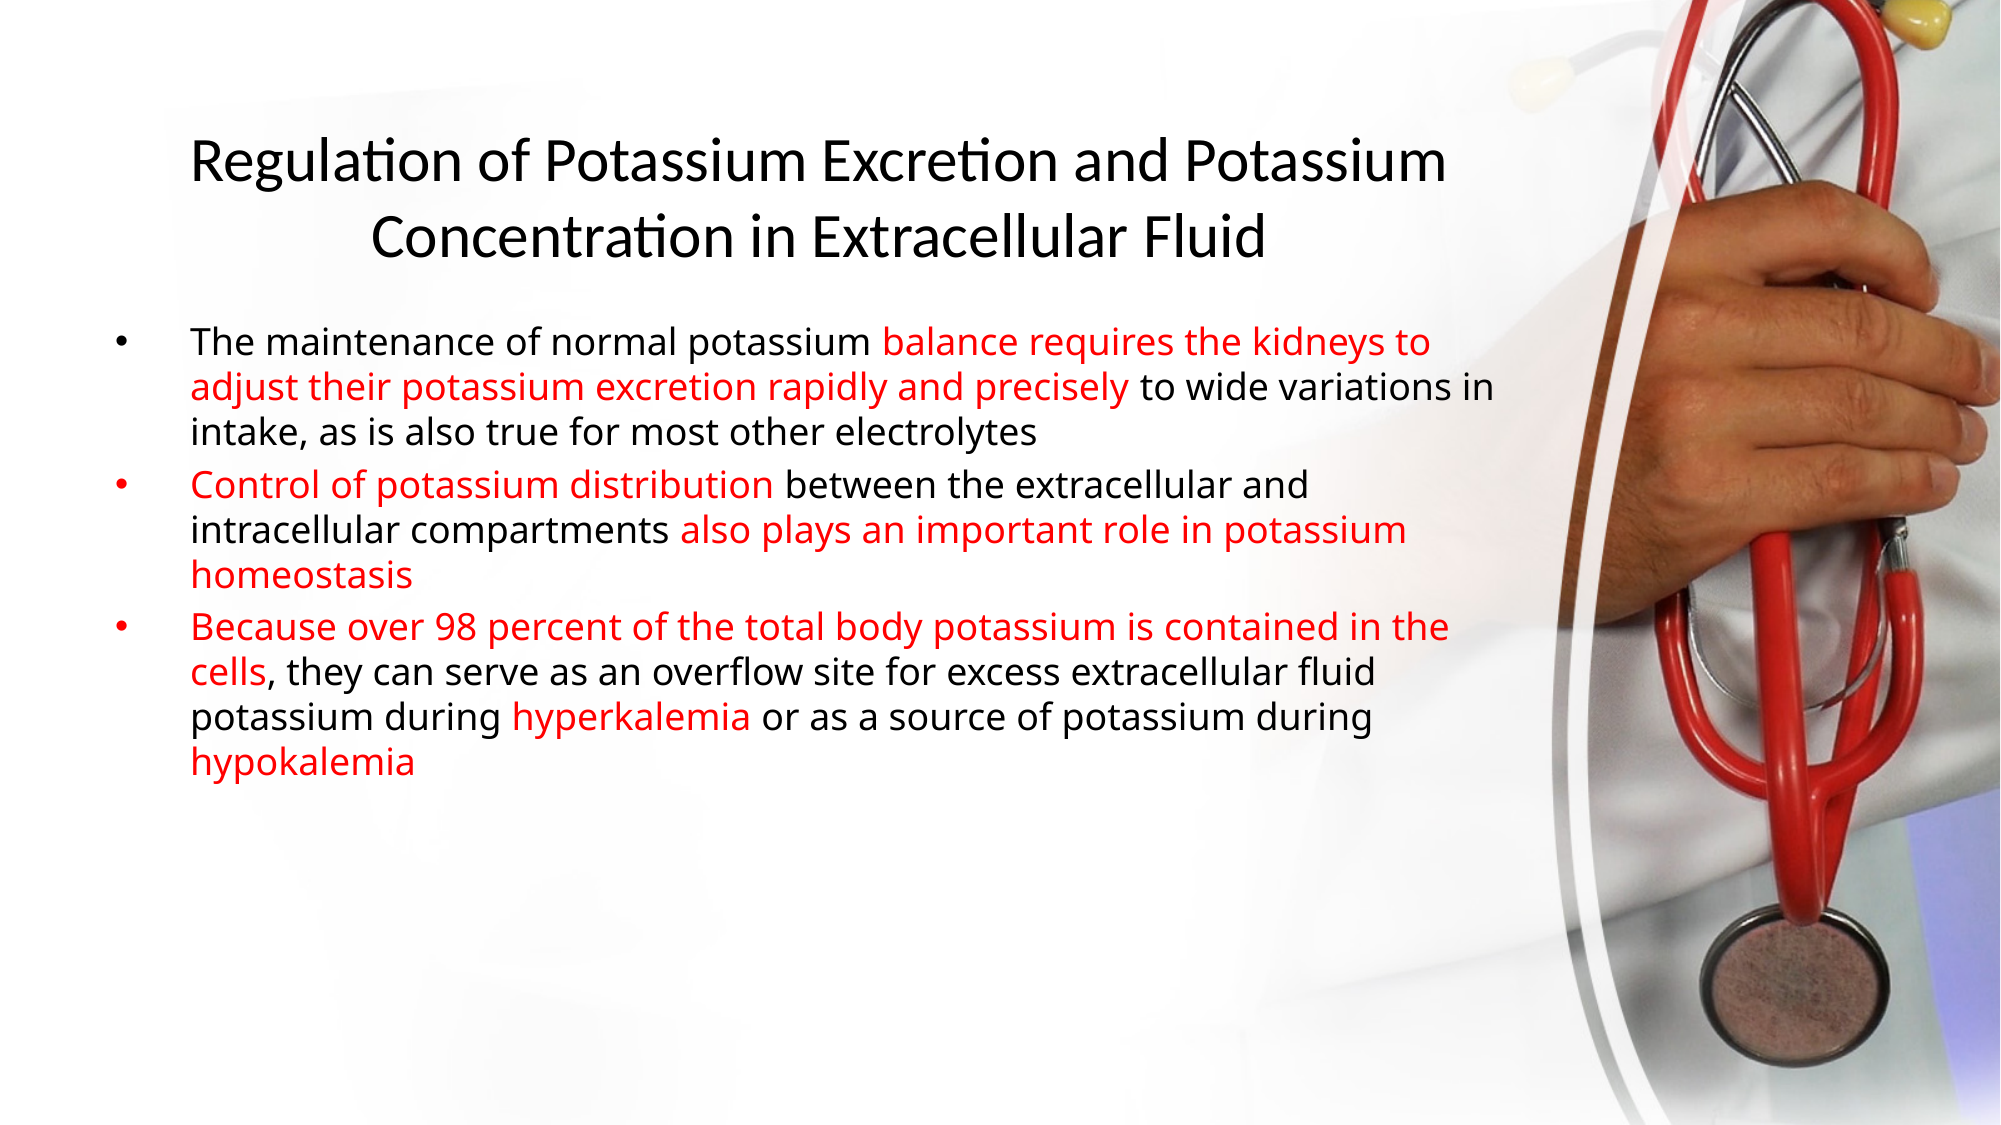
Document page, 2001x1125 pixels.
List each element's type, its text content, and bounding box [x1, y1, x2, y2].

picture [0, 0, 2001, 1125]
title Regulation of Potassium Excretion and Potassium Concentration in Extracellular Fluid [99, 110, 1540, 278]
list The maintenance of normal potassium balance requires the kidneys to adjust their potassium excretion rapidly and precisely to wide variations in intake, as is also true for most other electrolytes Control of potassium distribution between the extracellular and intracellular compartments also plays an important role in potassium homeostasis Because over 98 percent of the total body potassium is contained in the cells, they can serve as an overflow site for excess extracellular fluid potassium during hyperkalemia or as a source of potassium during hypokalemia [100, 310, 1537, 1043]
